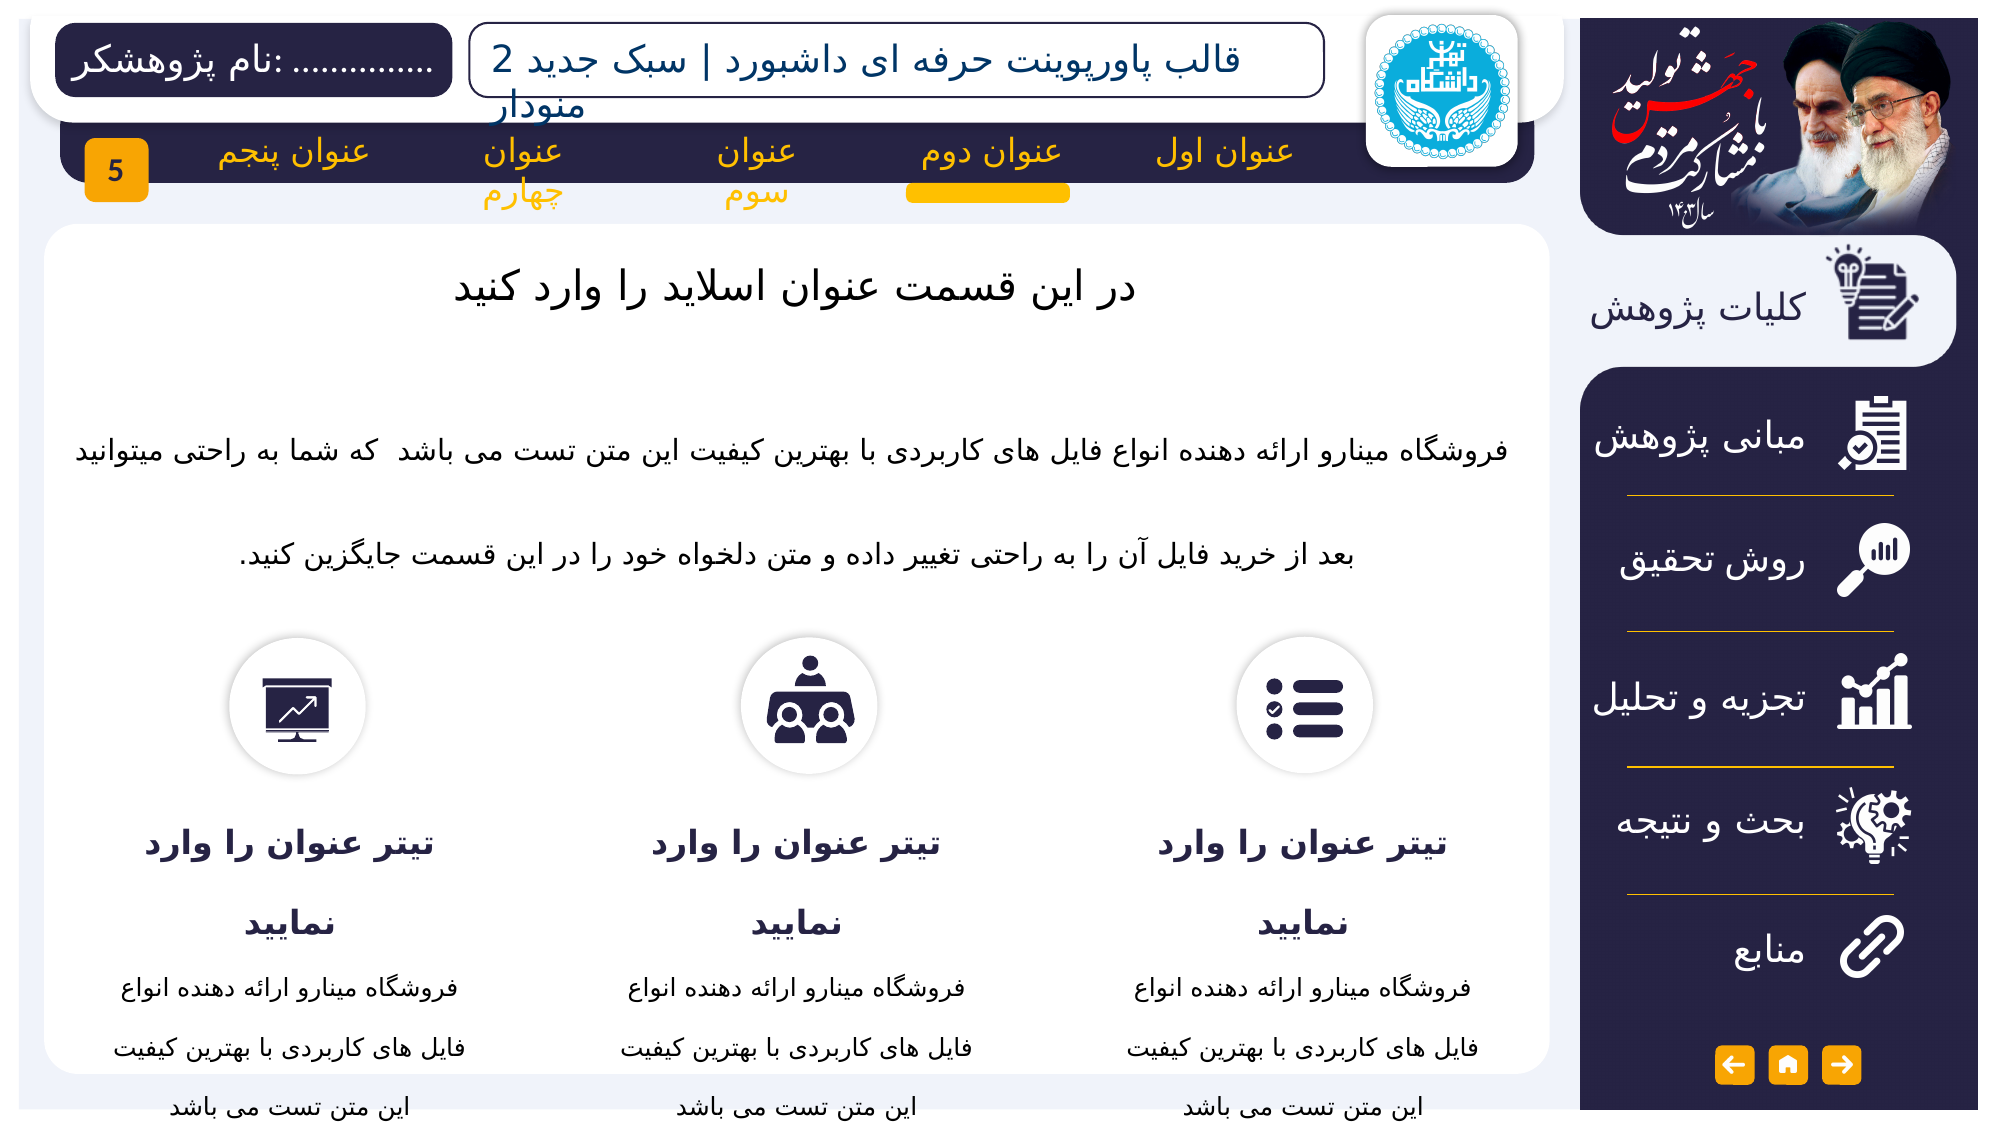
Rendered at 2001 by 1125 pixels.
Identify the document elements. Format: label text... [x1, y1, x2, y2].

text_box کلیات پژوهش [1551, 275, 1822, 336]
text_box [904, 181, 1071, 204]
text_box [228, 636, 367, 774]
text_box [1293, 702, 1344, 716]
text_box 5 [81, 140, 151, 196]
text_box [262, 678, 332, 742]
text_box نام پژوهشکر: ............... [57, 27, 454, 87]
text_box [737, 633, 880, 774]
text_box [1364, 13, 1519, 168]
text_box عنوان دوم [899, 132, 1085, 177]
text_box منابع [1674, 917, 1821, 977]
picture [1580, 5, 1978, 1110]
text_box [1266, 723, 1283, 740]
picture [1373, 22, 1511, 160]
text_box عنوان پنجم [193, 122, 395, 177]
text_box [766, 655, 855, 744]
text_box قالب پاورپوینت حرفه ای داشبورد | سبک جدید 2 منودار [475, 27, 1335, 132]
text_box روش تحقیق [1602, 527, 1821, 587]
text_box فروشگاه مینارو ارائه دهنده انواع فایل های کاربردی با بهترین کیفیت این متن تست می باشد که شما به راحتی میتوانید بعد از خرید فایل آن را به راحتی تغییر داده و متن دلخواه خود را در این قسمت جایگزین کنید. [57, 353, 1528, 579]
text_box [739, 636, 879, 774]
text_box تیتر عنوان را وارد نمایید فروشگاه مینارو ارائه دهنده انواع فایل های کاربردی با بهترین کیفیت این متن تست می باشد [94, 774, 486, 1125]
text_box [1233, 633, 1376, 774]
text_box در این قسمت عنوان اسلاید را وارد کنید [44, 251, 1547, 317]
text_box مبانی پژوهش [1551, 403, 1821, 464]
text_box عنوان سوم [664, 132, 850, 217]
text_box تیتر عنوان را وارد نمایید فروشگاه مینارو ارائه دهنده انواع فایل های کاربردی با بهترین کیفیت این متن تست می باشد [600, 774, 993, 1125]
text_box [225, 634, 369, 774]
text_box عنوان اول [1132, 132, 1318, 177]
text_box بحث و نتیجه [1594, 788, 1822, 849]
text_box [1266, 678, 1283, 695]
text_box [1235, 635, 1375, 774]
text_box تیتر عنوان را وارد نمایید فروشگاه مینارو ارائه دهنده انواع فایل های کاربردی با بهترین کیفیت این متن تست می باشد [1107, 774, 1500, 1125]
text_box [1293, 724, 1344, 738]
text_box [43, 222, 1551, 1076]
text_box [1266, 701, 1283, 718]
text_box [1715, 1045, 1862, 1085]
text_box [1293, 680, 1344, 693]
text_box تجزیه و تحلیل [1551, 665, 1822, 725]
text_box عنوان چهارم [423, 122, 624, 217]
